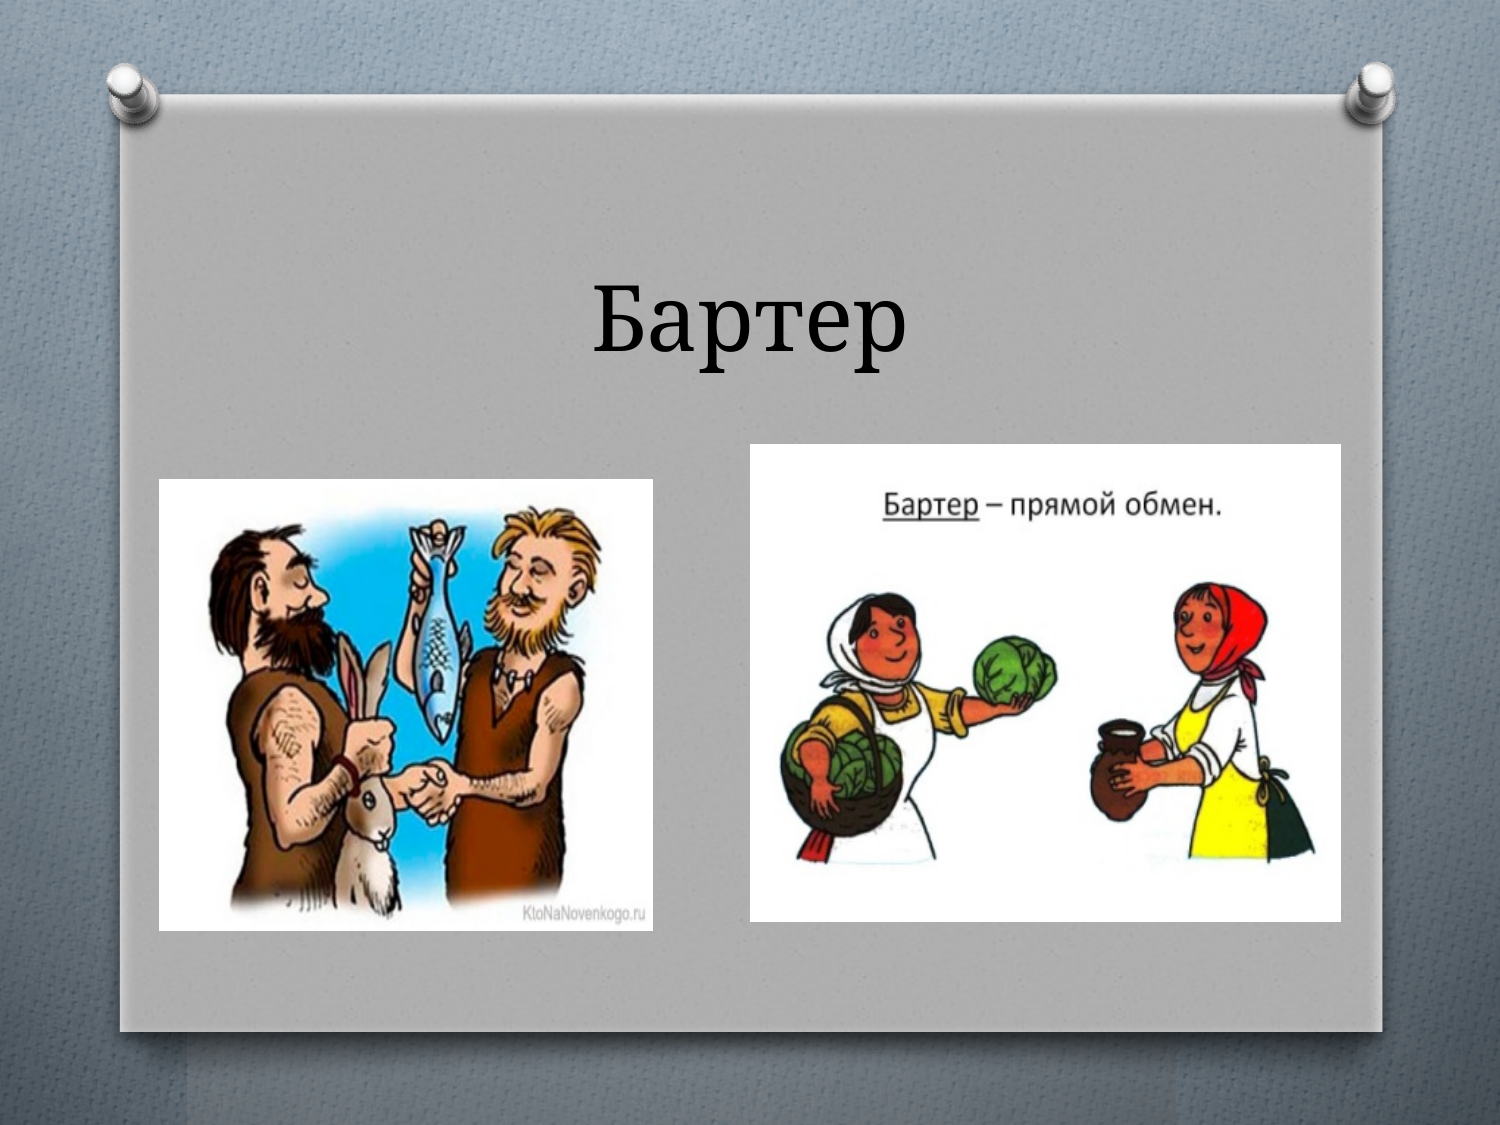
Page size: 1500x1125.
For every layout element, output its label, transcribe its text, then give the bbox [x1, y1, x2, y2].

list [159, 479, 653, 931]
picture [749, 444, 1341, 923]
picture [75, 29, 198, 153]
picture [1317, 35, 1439, 156]
title Бартер [179, 134, 1323, 386]
